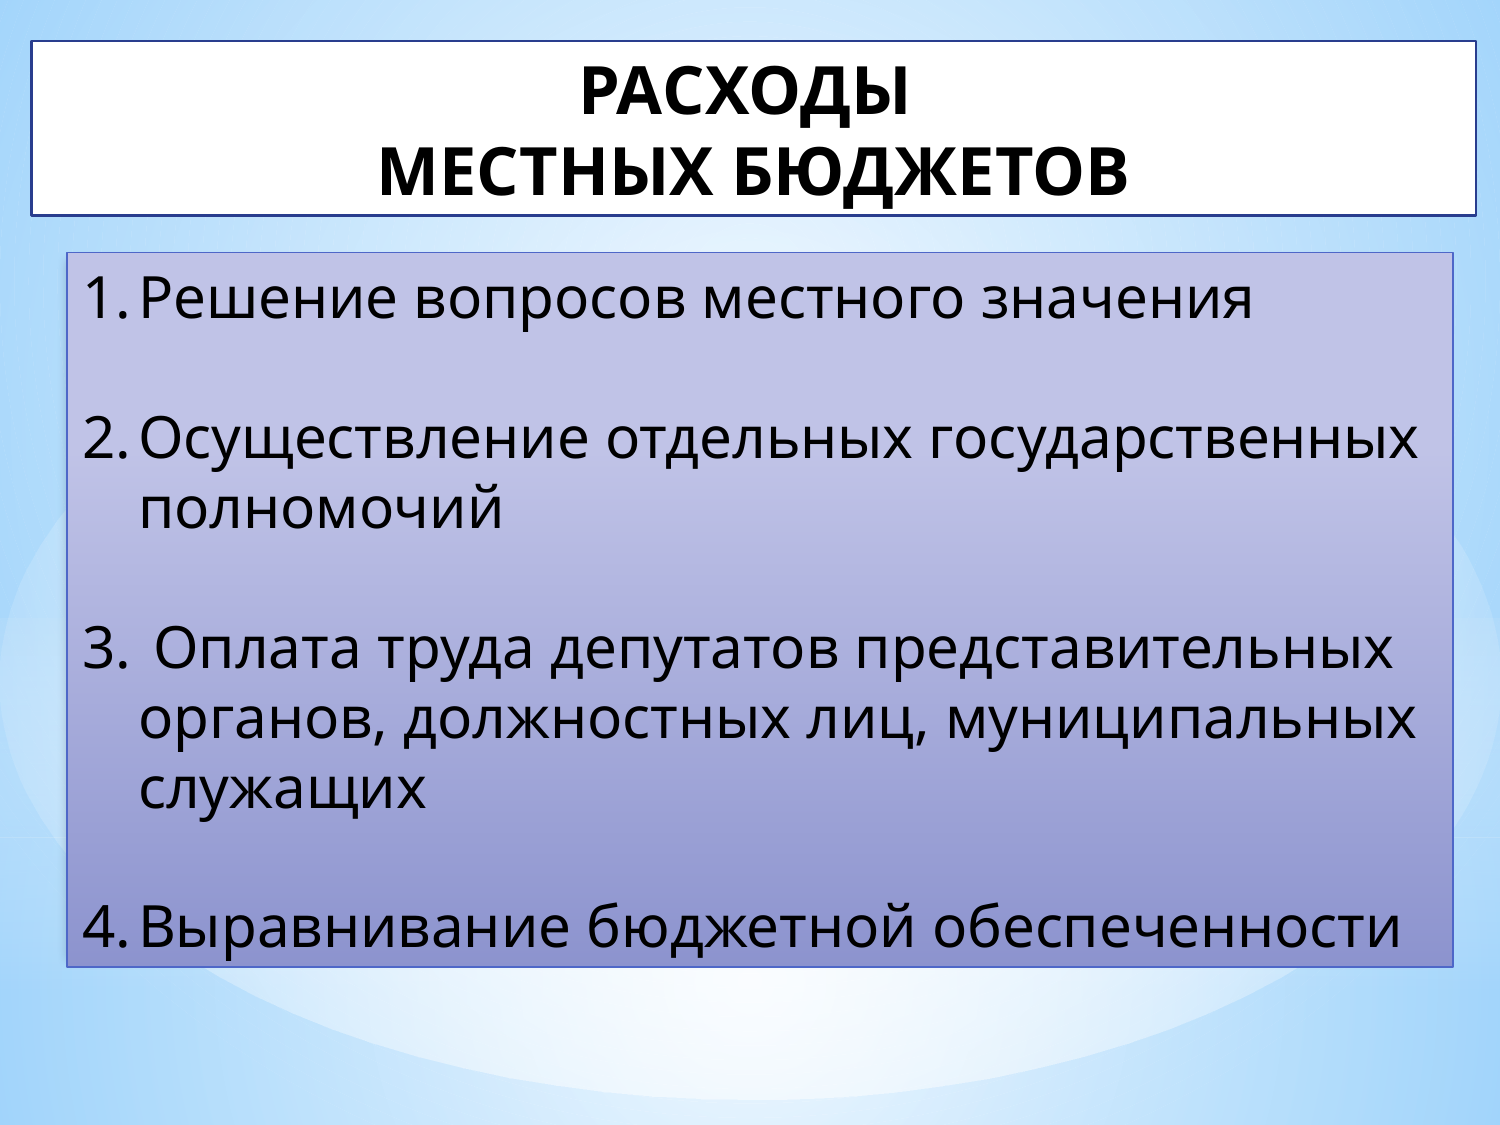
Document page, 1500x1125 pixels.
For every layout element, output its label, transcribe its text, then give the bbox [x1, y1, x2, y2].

text_box Решение вопросов местного значения Осуществление отдельных государственных полномочий Оплата труда депутатов представительных органов, должностных лиц, муниципальных служащих Выравнивание бюджетной обеспеченности [66, 252, 1454, 968]
text_box РАСХОДЫ МЕСТНЫХ БЮДЖЕТОВ [30, 40, 1477, 217]
